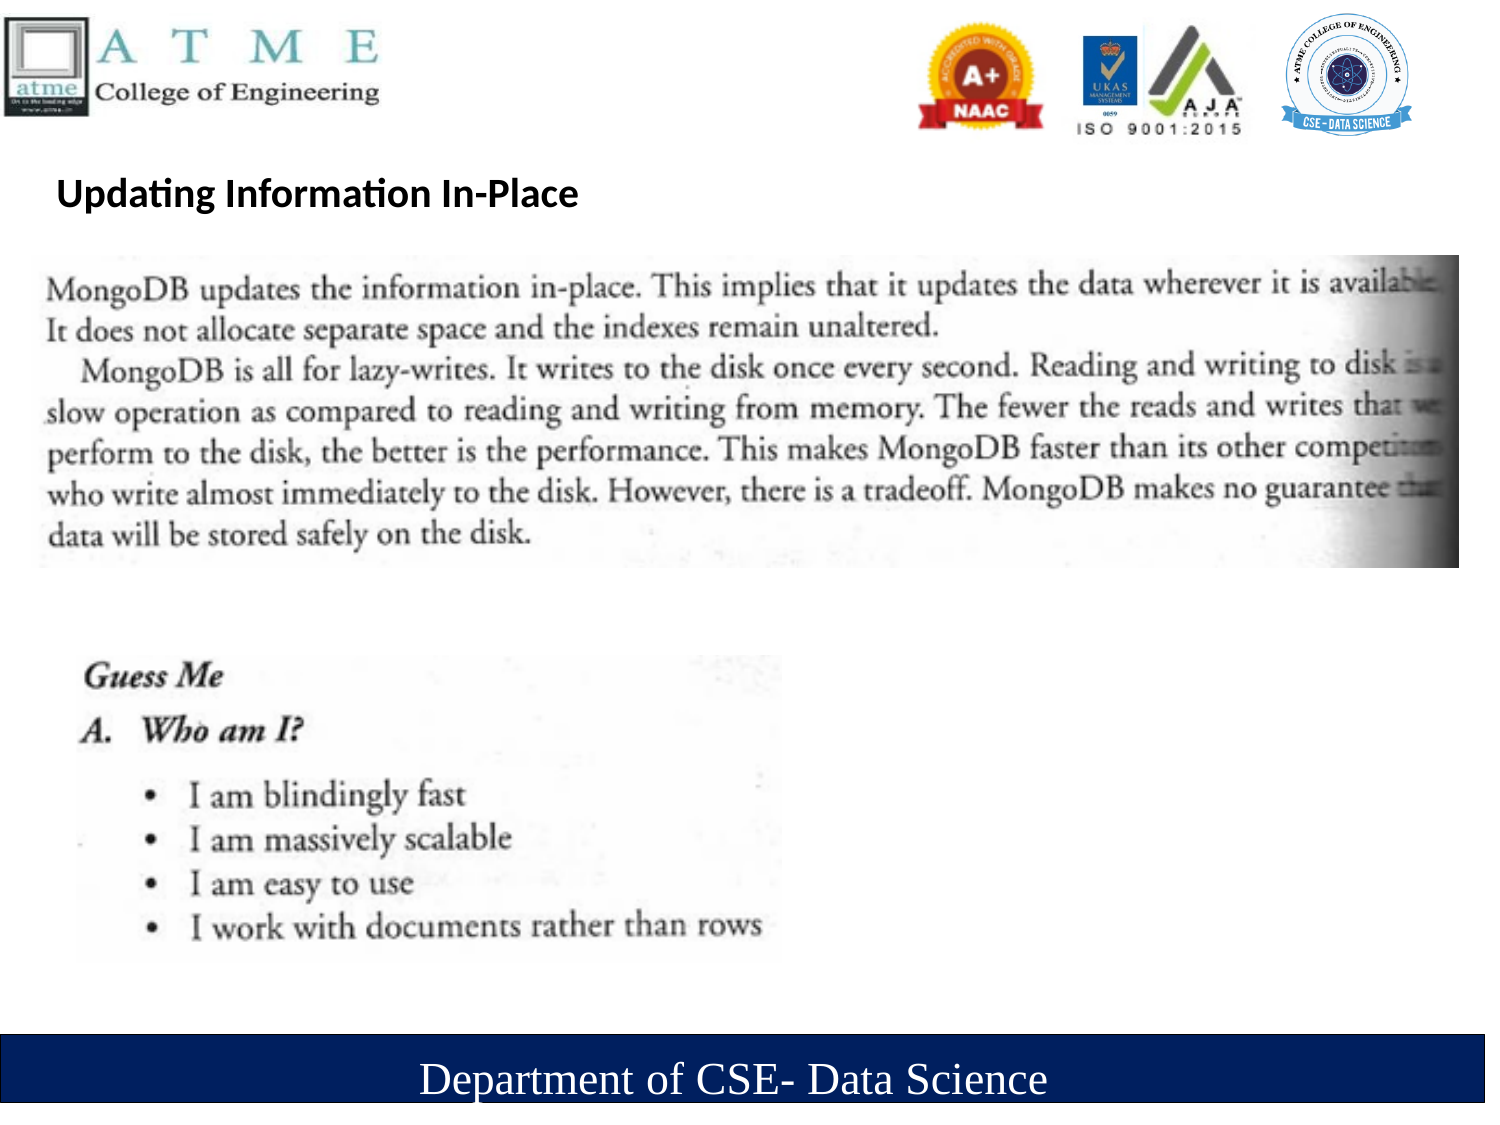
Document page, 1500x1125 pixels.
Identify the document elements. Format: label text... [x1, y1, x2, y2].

list Updating Information In-Place [41, 575, 1459, 1005]
picture [903, 20, 1058, 151]
picture [1281, 9, 1412, 140]
picture [76, 655, 782, 963]
picture [0, 13, 383, 121]
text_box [0, 1033, 1486, 1104]
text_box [1061, 16, 1256, 146]
picture [30, 255, 1459, 568]
list Updating Information In-Place [41, 157, 1459, 254]
